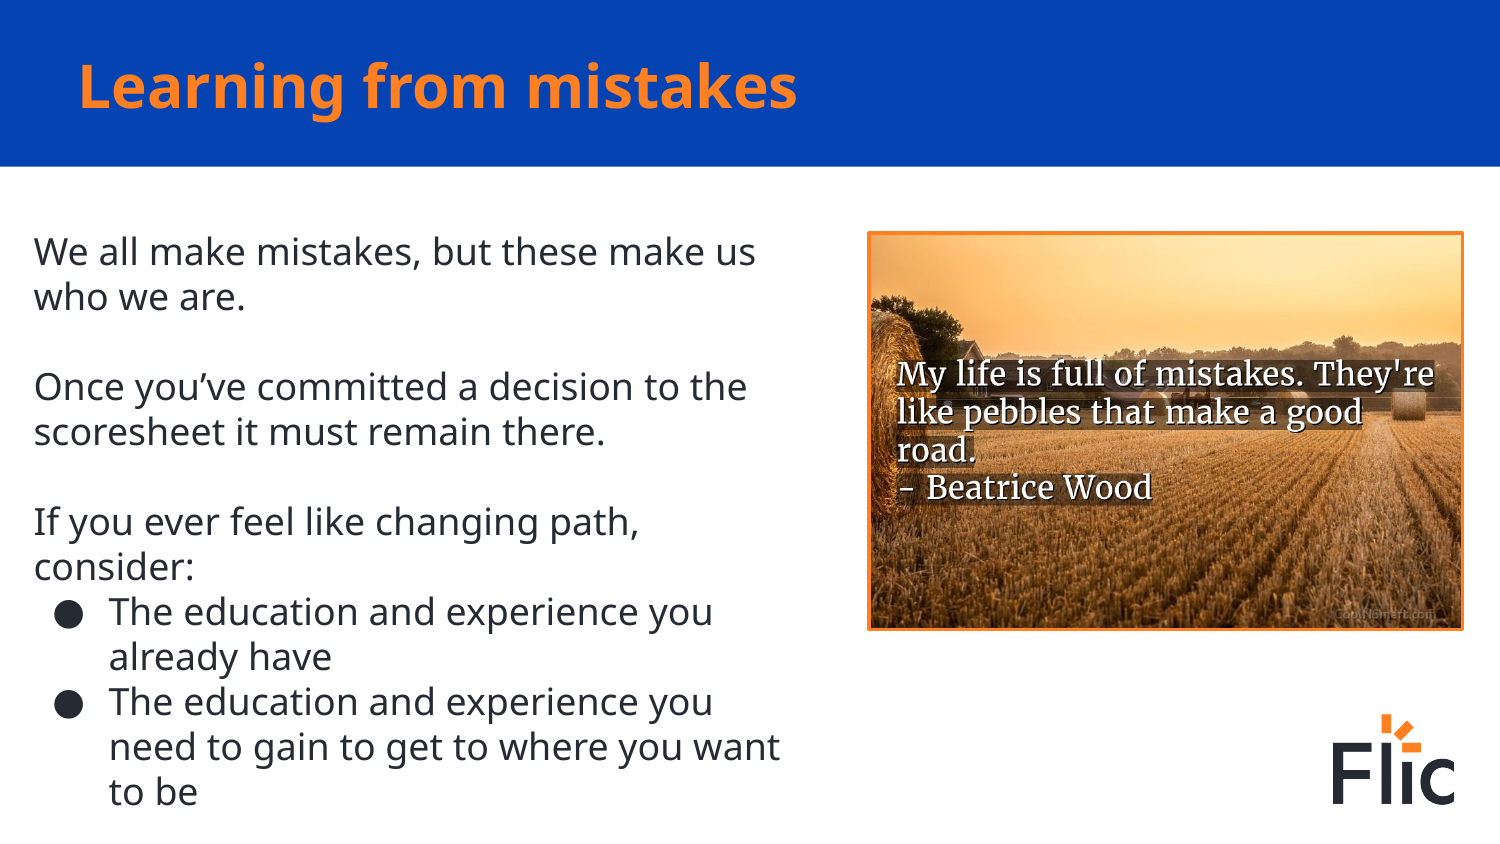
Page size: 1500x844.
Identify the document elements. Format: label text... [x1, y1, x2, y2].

picture [870, 234, 1461, 629]
picture [1333, 714, 1454, 805]
text_box We all make mistakes, but these make us who we are. Once you’ve committed a decision to the scoresheet it must remain there. If you ever feel like changing path, consider: The education and experience you already have The education and experience you need to gain to get to where you want to be [33, 182, 810, 747]
title Learning from mistakes [62, 41, 998, 127]
